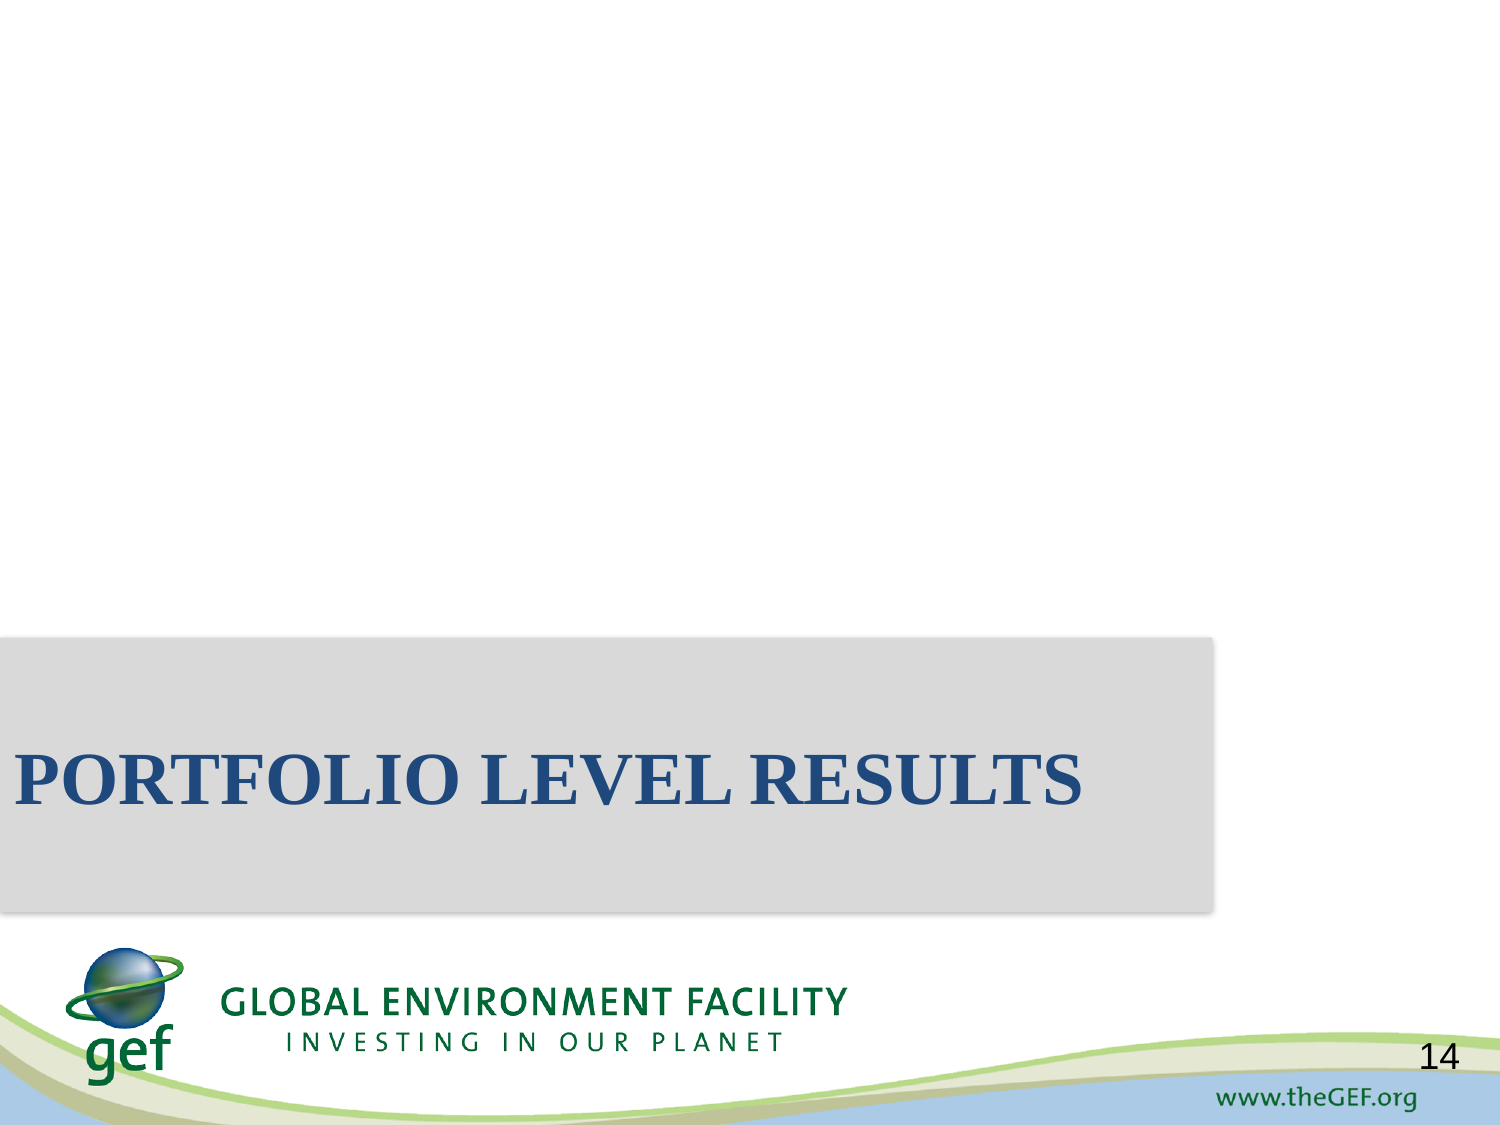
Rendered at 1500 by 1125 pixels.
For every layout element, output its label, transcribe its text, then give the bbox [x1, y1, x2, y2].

picture [0, 920, 1500, 1125]
text_box Portfolio Level Results [0, 637, 1213, 913]
slide_number 14 [1387, 1012, 1500, 1095]
